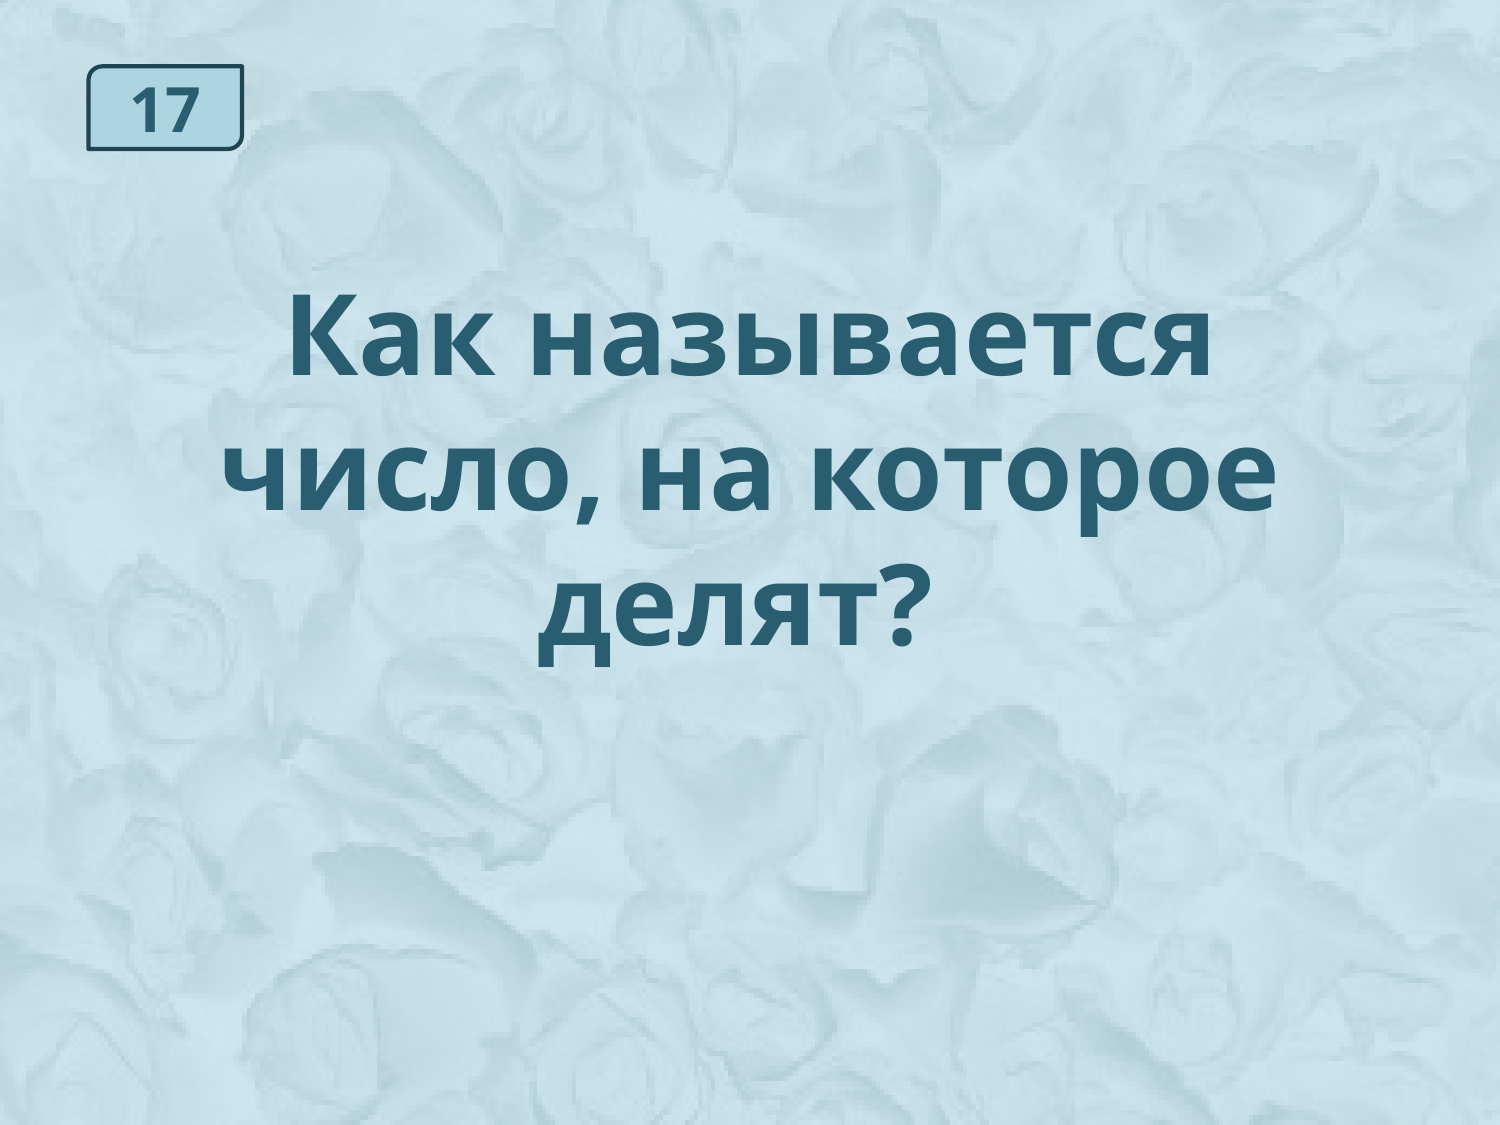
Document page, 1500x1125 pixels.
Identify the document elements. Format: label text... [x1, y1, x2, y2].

text_box 17 [86, 64, 245, 152]
text_box Как называется число, на которое делят? [76, 255, 1424, 676]
